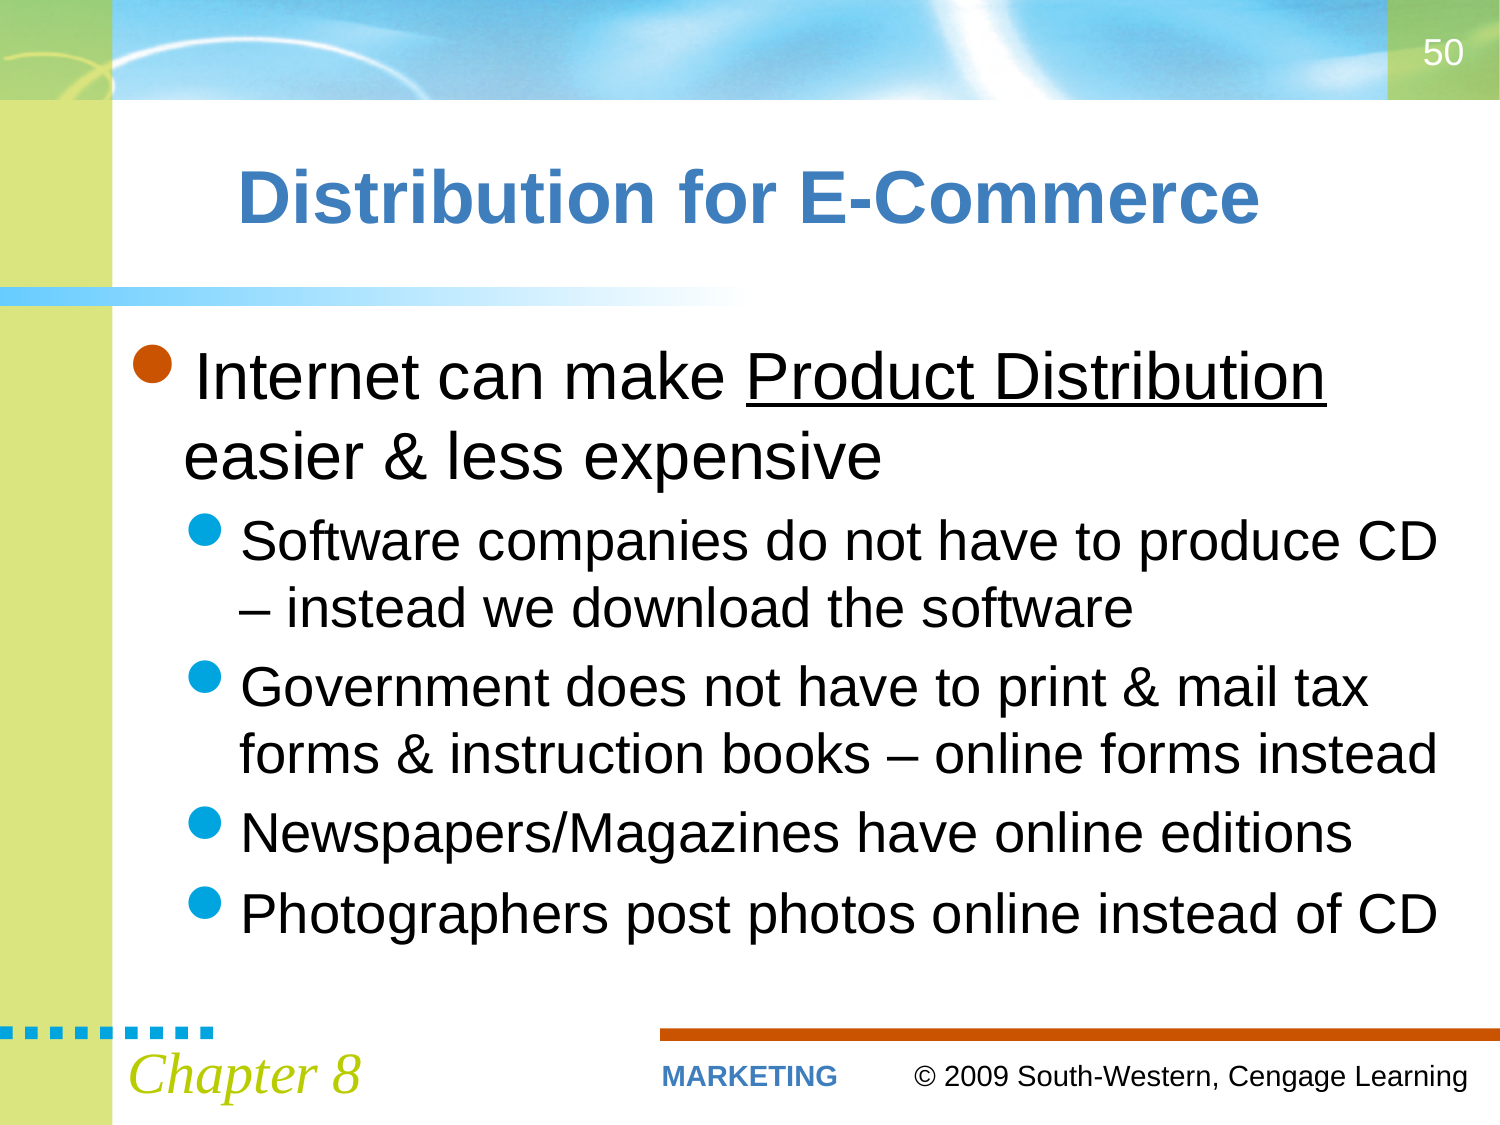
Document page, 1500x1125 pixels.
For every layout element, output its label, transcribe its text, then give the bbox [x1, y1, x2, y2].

footer Chapter 8 [112, 1012, 638, 1113]
slide_number 50 [1387, 0, 1500, 101]
list Internet can make Product Distribution easier & less expensive Software companies do not have to produce CD – instead we download the software Government does not have to print & mail tax forms & instruction books – online forms instead Newspapers/Magazines have online editions Photographers post photos online instead of CD [112, 324, 1463, 1001]
title Distribution for E-Commerce [112, 99, 1388, 288]
